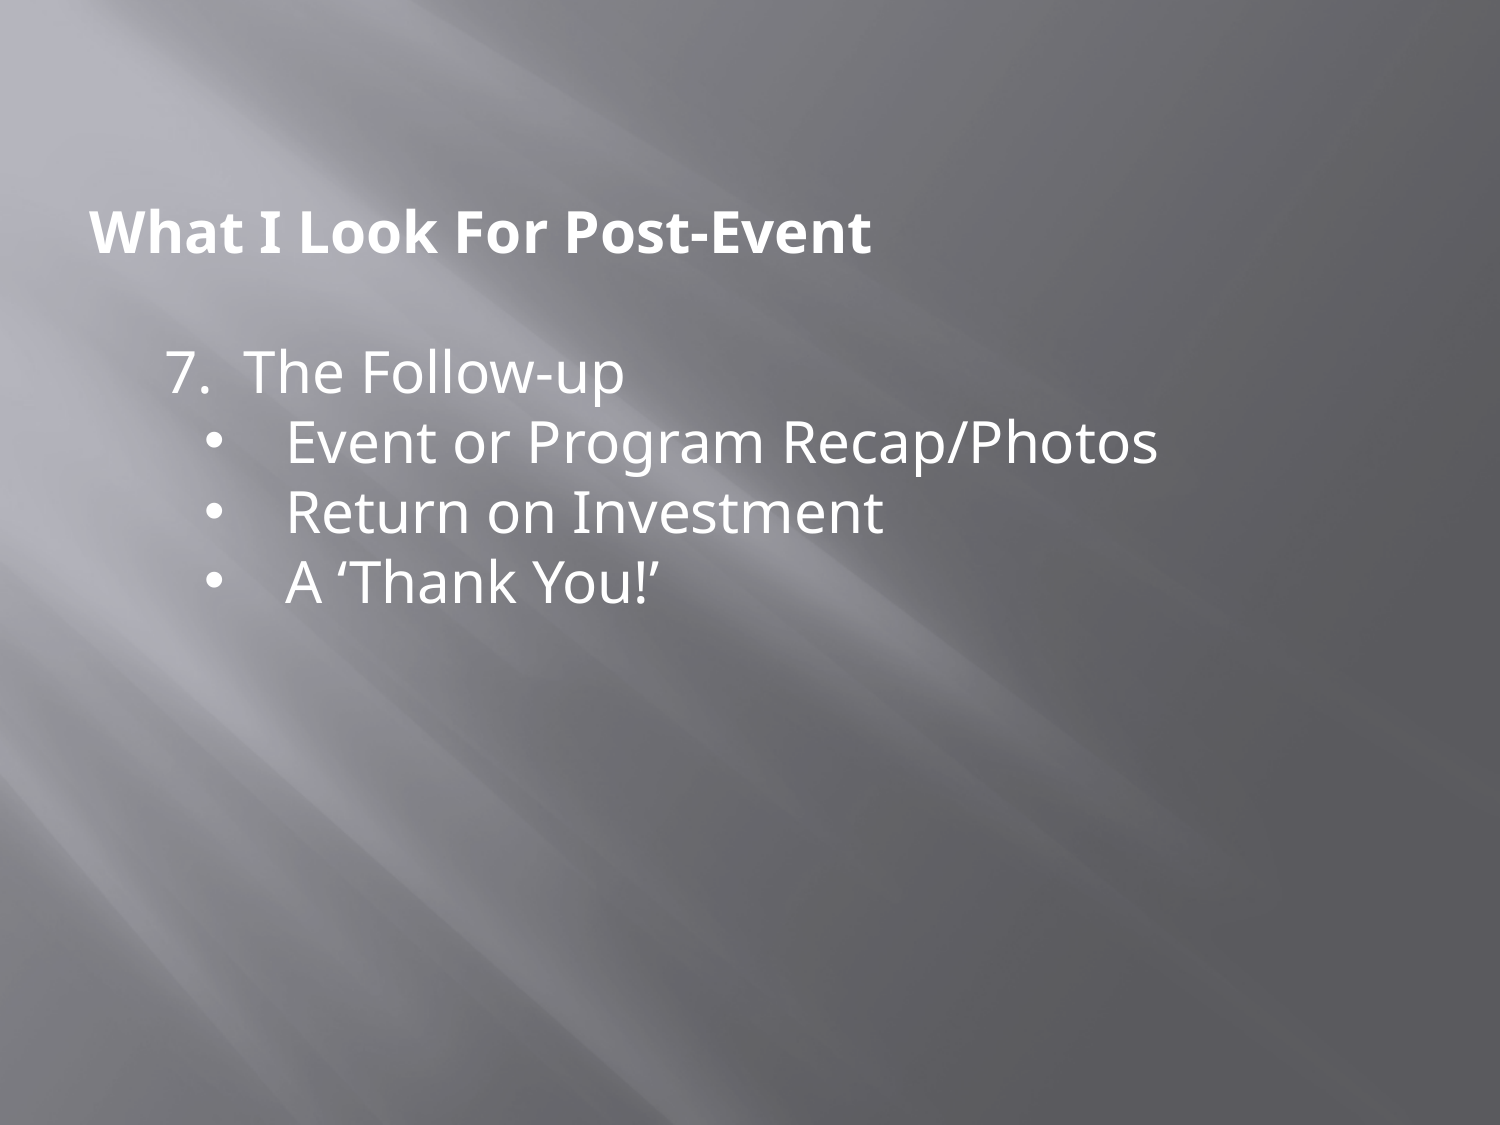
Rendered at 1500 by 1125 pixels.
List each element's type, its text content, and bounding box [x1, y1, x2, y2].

text_box What I Look For Post-Event 7. The Follow-up Event or Program Recap/Photos Return on Investment A ‘Thank You!’ [74, 187, 1413, 732]
